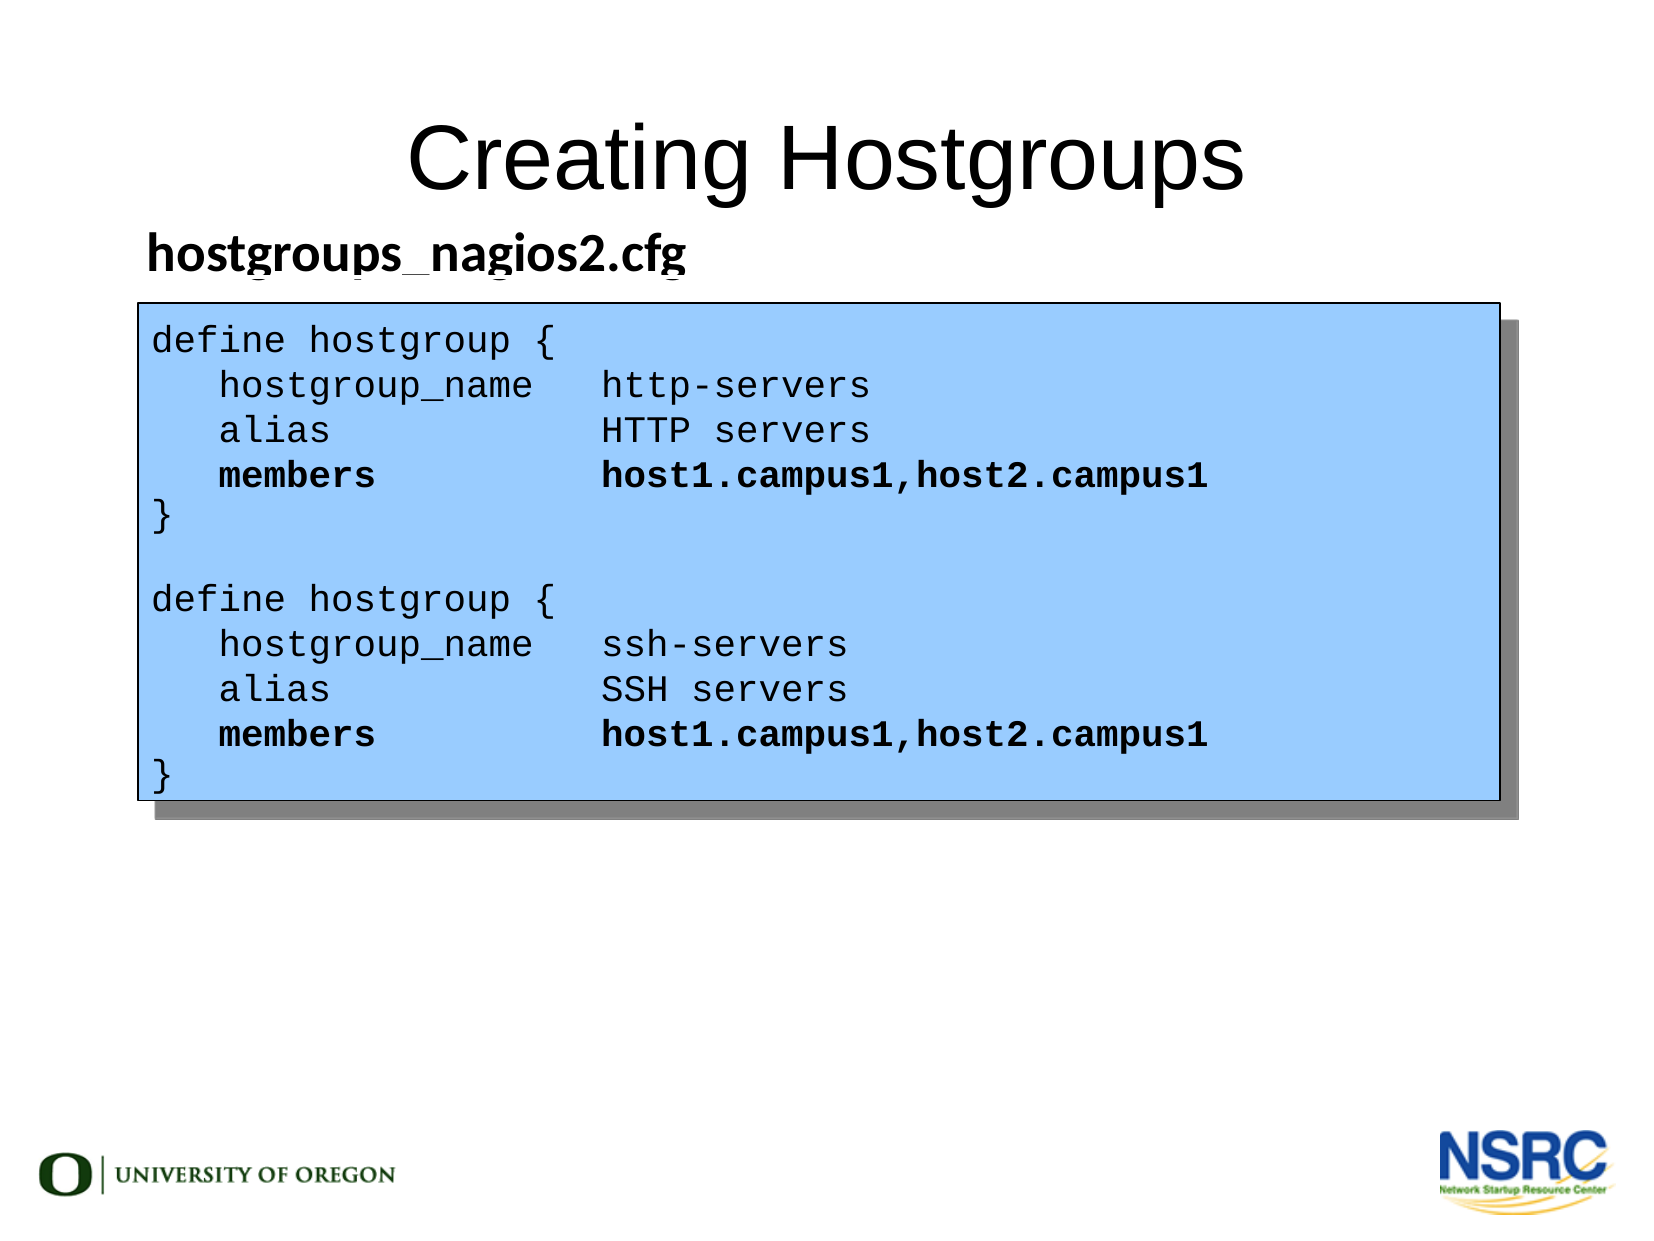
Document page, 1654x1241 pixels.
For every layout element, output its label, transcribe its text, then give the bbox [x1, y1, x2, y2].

text_box hostgroups_nagios2.cfg [131, 257, 738, 291]
picture [37, 1151, 397, 1198]
text_box define hostgroup { hostgroup_name http-servers alias HTTP servers members host1.campus1,host2.campus1 } define hostgroup { hostgroup_name ssh-servers alias SSH servers members host1.campus1,host2.campus1 } [137, 303, 1501, 801]
text_box Creating Hostgroups [82, 49, 1571, 257]
picture [1440, 1130, 1616, 1215]
